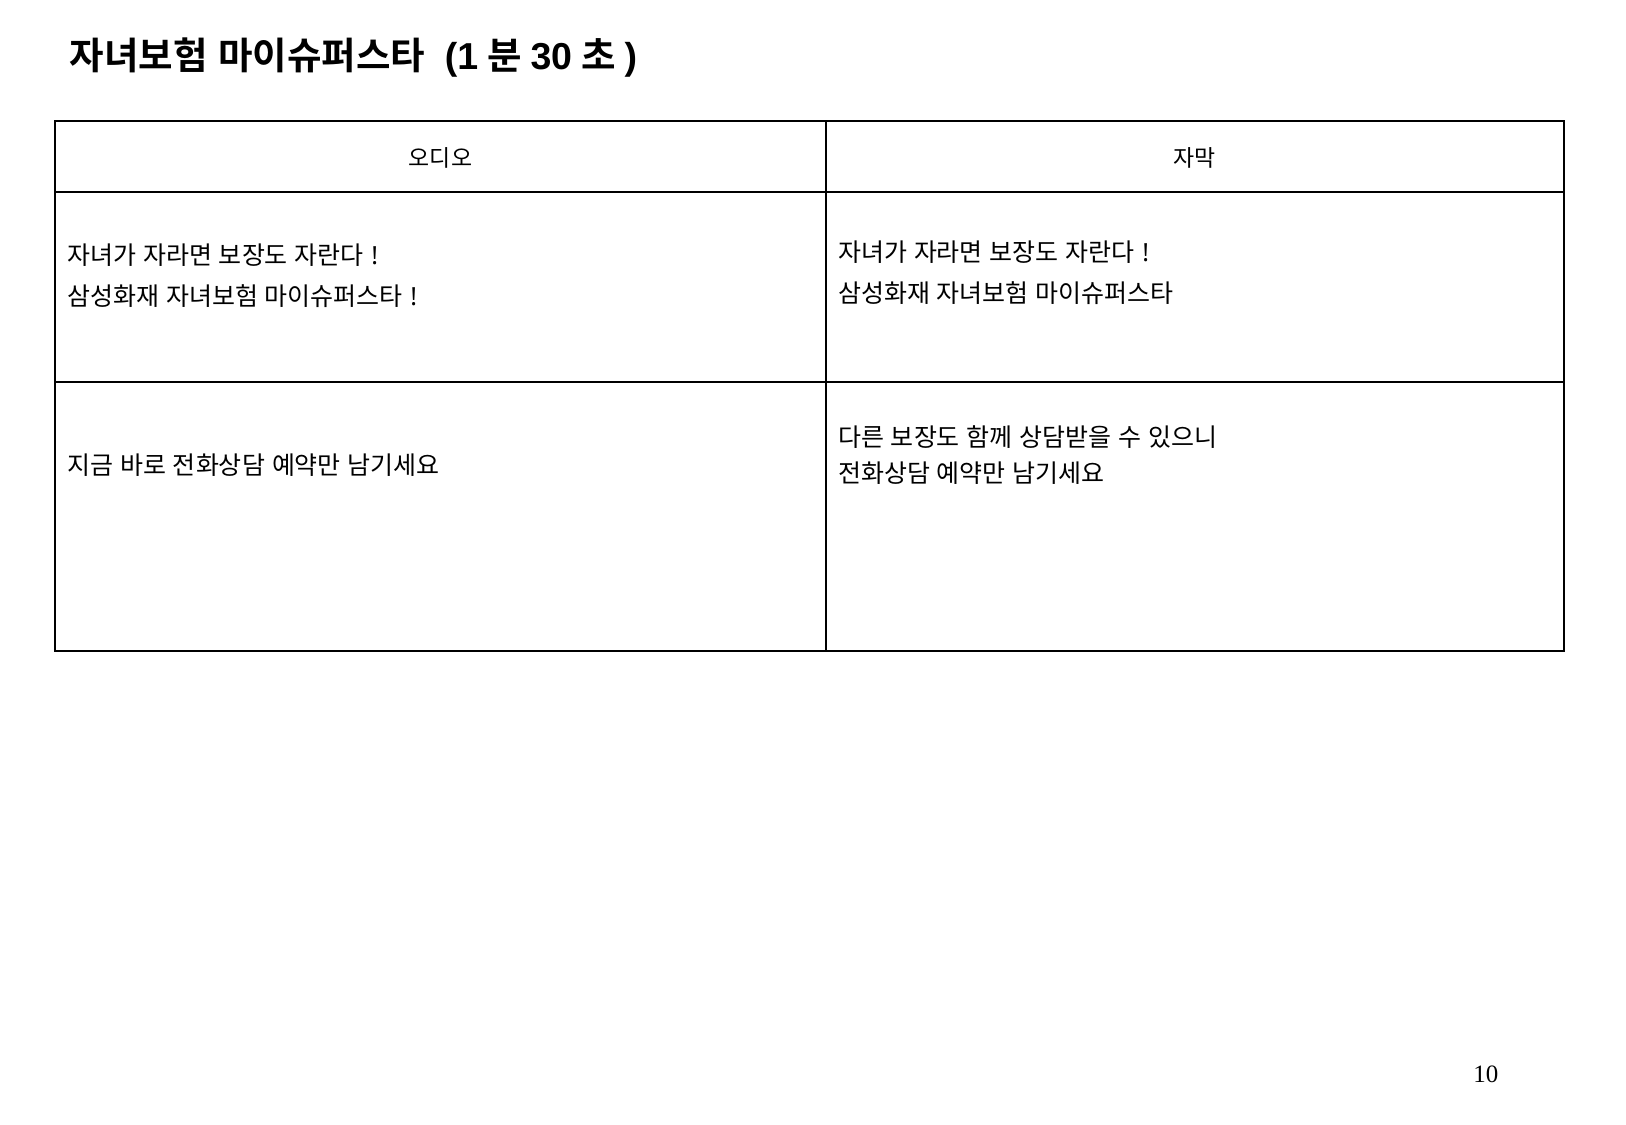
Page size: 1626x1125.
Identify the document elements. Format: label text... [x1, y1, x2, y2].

table_header 오디오 [56, 122, 825, 191]
table_header 자막 [827, 122, 1563, 191]
table_cell 다른 보장도 함께 상담받을 수 있으니 전화상담 예약만 남기세요 [827, 383, 1563, 650]
table_cell 자녀가 자라면 보장도 자란다! 삼성화재 자녀보험 마이슈퍼스타 [827, 193, 1563, 381]
table_cell 지금 바로 전화상담 예약만 남기세요 [56, 383, 825, 650]
table_cell 자녀가 자라면 보장도 자란다! 삼성화재 자녀보험 마이슈퍼스타! [56, 193, 825, 381]
text_box 자녀보험 마이슈퍼스타 (1분30초) [55, 24, 1280, 84]
slide_number 10 [1147, 1042, 1514, 1103]
